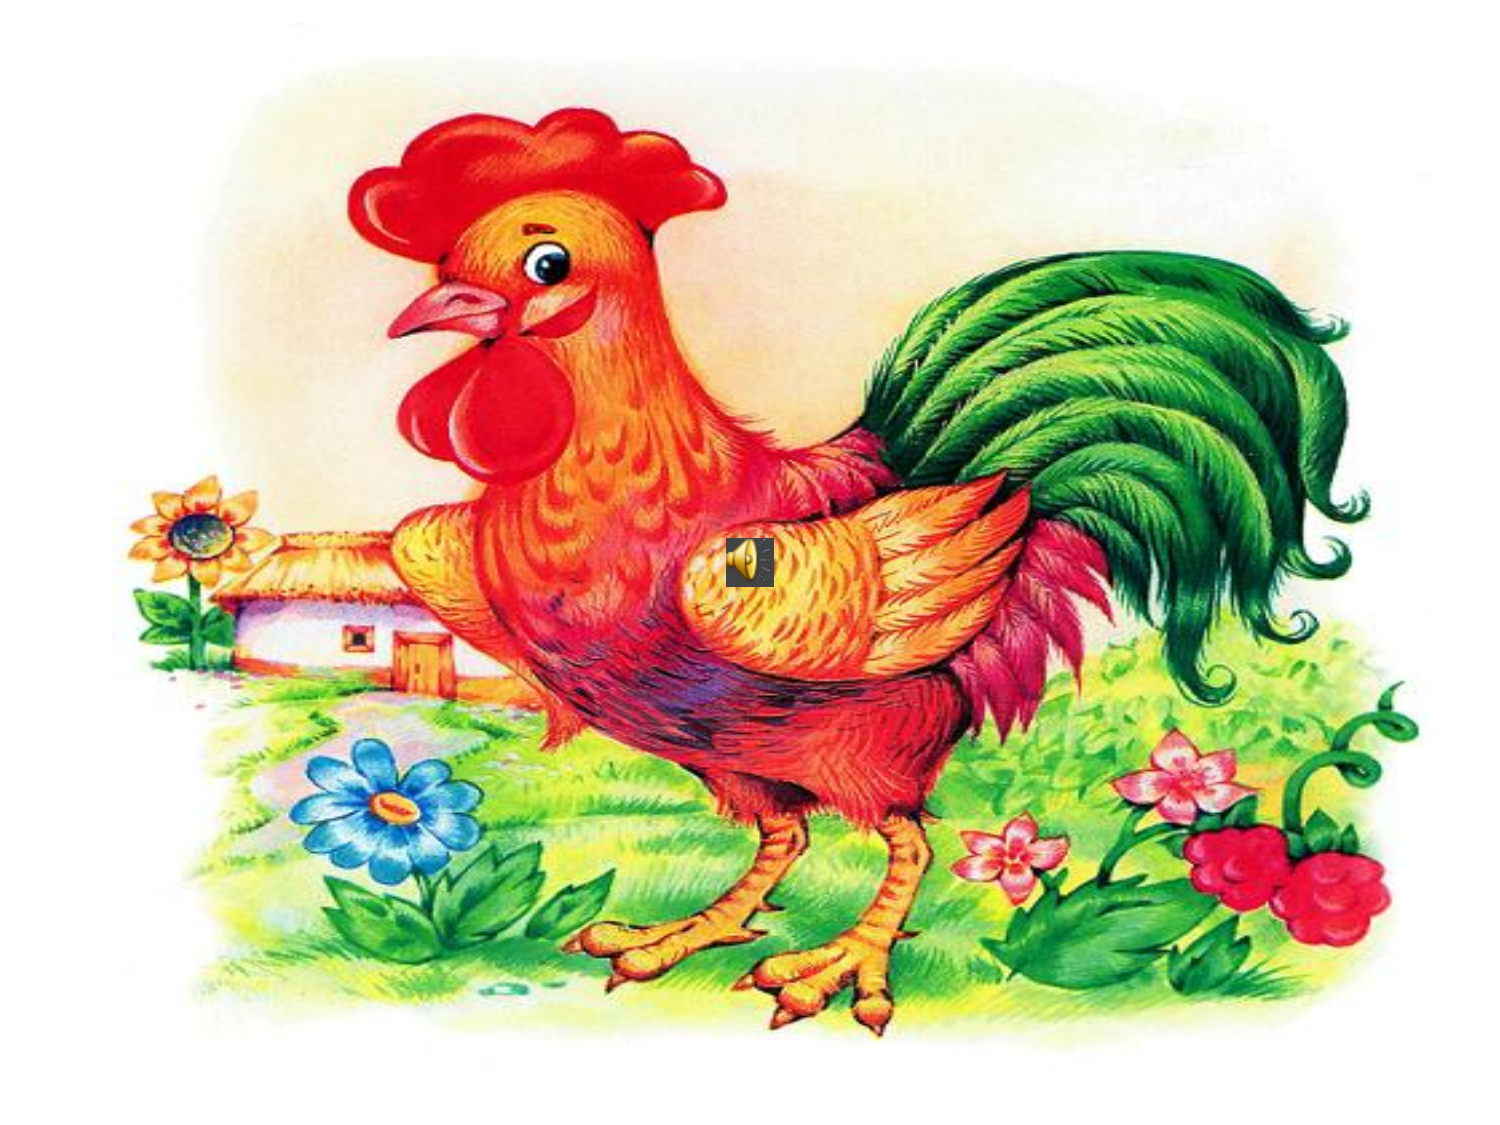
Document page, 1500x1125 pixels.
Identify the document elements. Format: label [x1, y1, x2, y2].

picture [70, 23, 1430, 1091]
